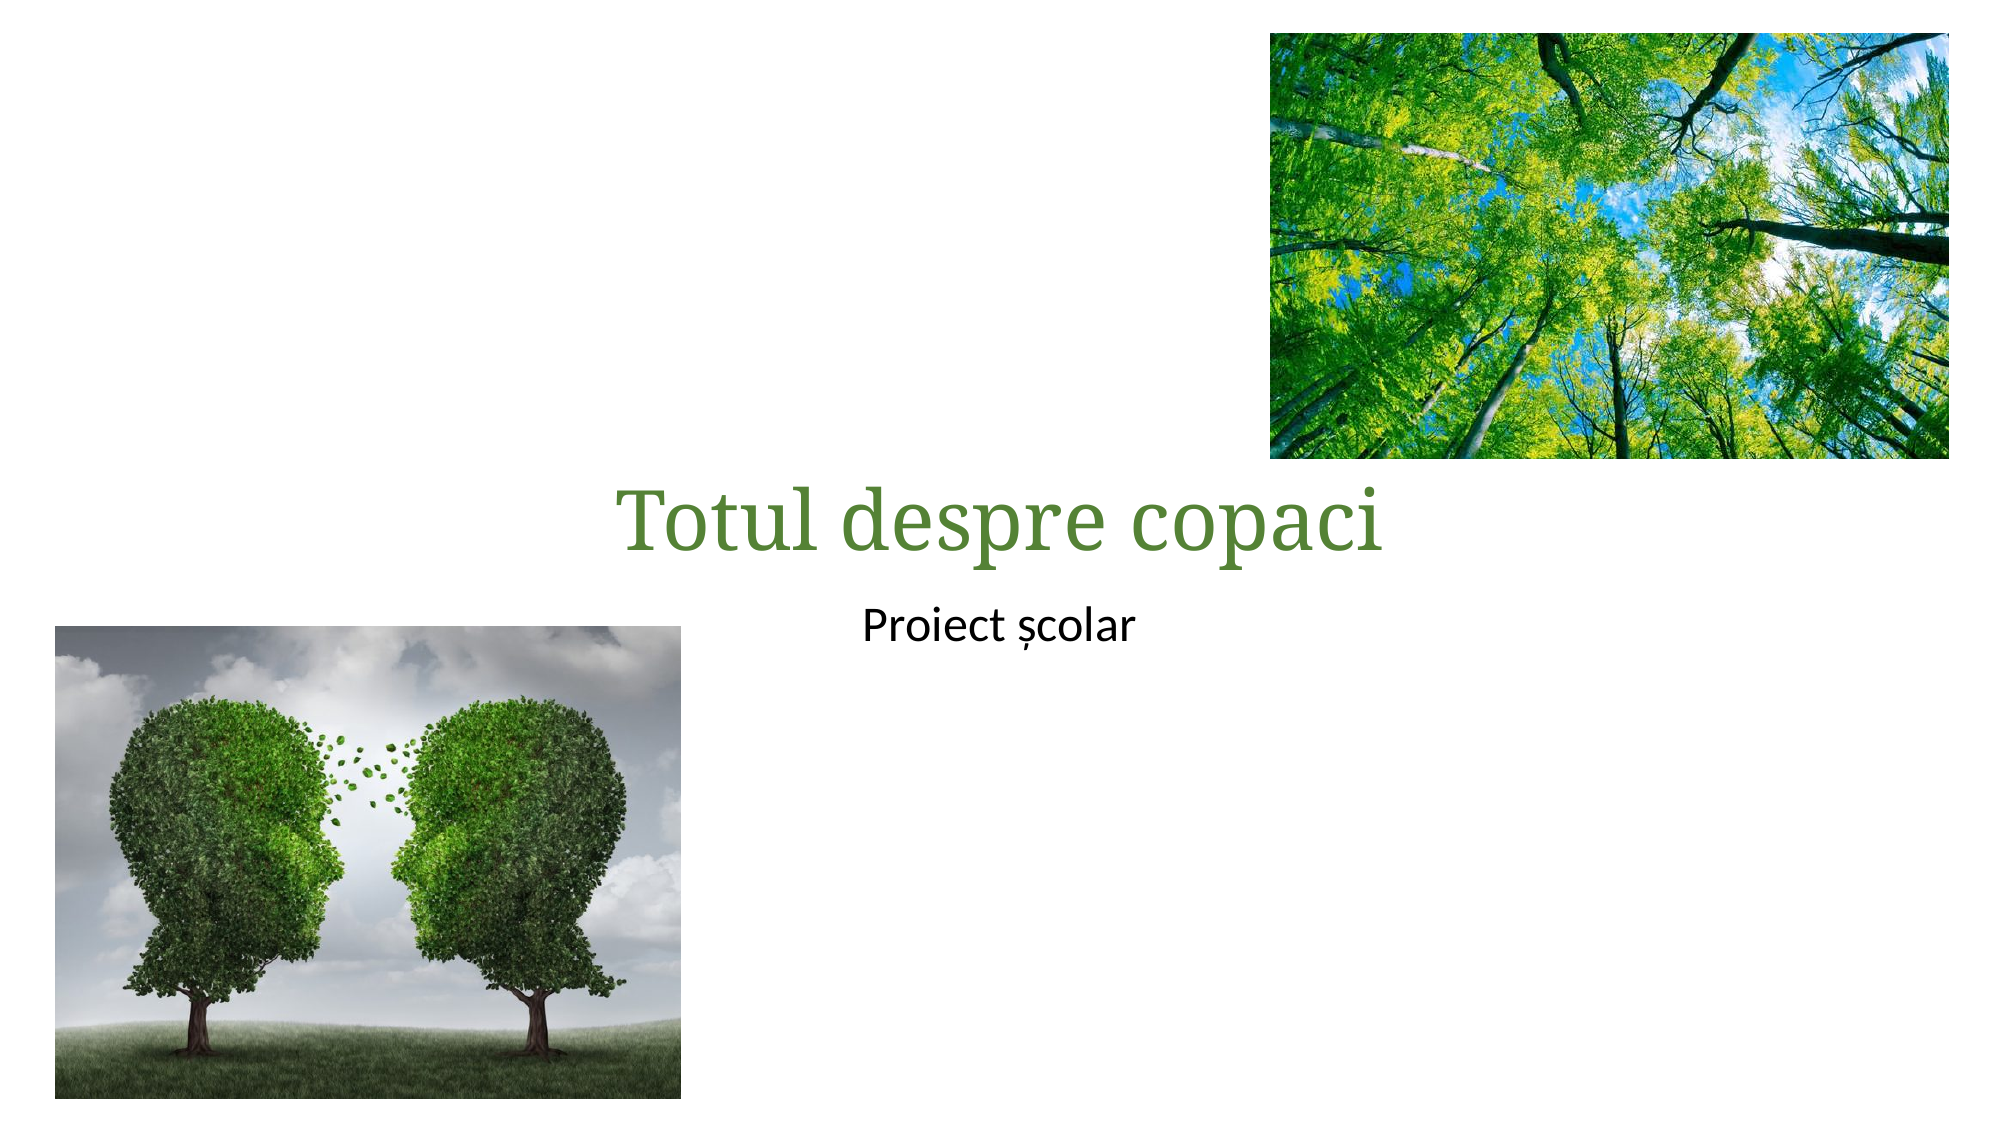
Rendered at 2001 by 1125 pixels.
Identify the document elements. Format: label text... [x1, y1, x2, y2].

title Totul despre copaci [249, 184, 1750, 576]
picture [55, 626, 681, 1099]
picture [1270, 33, 1949, 459]
subtitle Proiect școlar [249, 590, 1750, 863]
